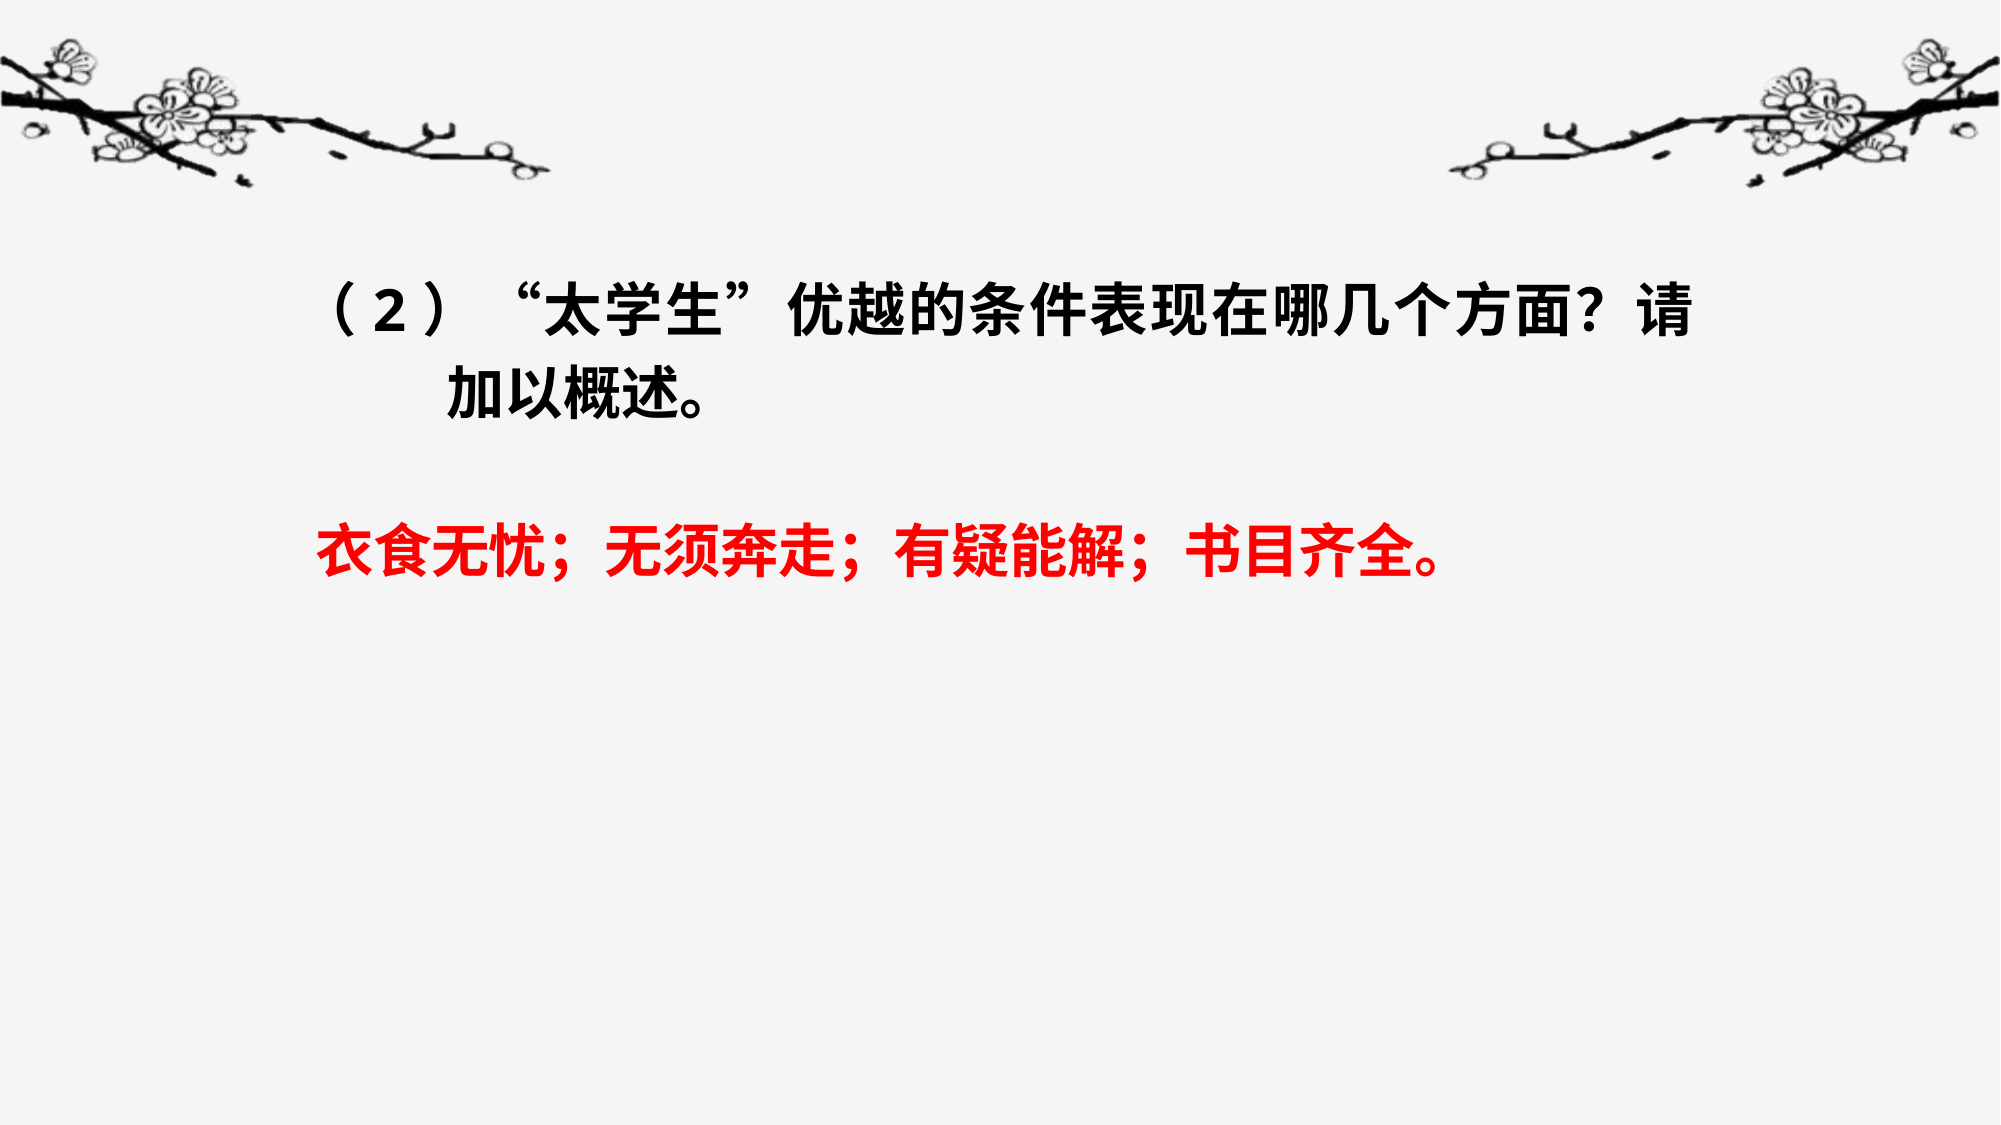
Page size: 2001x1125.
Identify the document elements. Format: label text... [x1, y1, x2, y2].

text_box 衣食无忧；无须奔走；有疑能解；书目齐全。 [300, 492, 1692, 592]
picture [0, 0, 673, 310]
text_box （2）“太学生”优越的条件表现在哪几个方面？请加以概述。 [283, 251, 1710, 434]
picture [1327, 0, 2000, 310]
